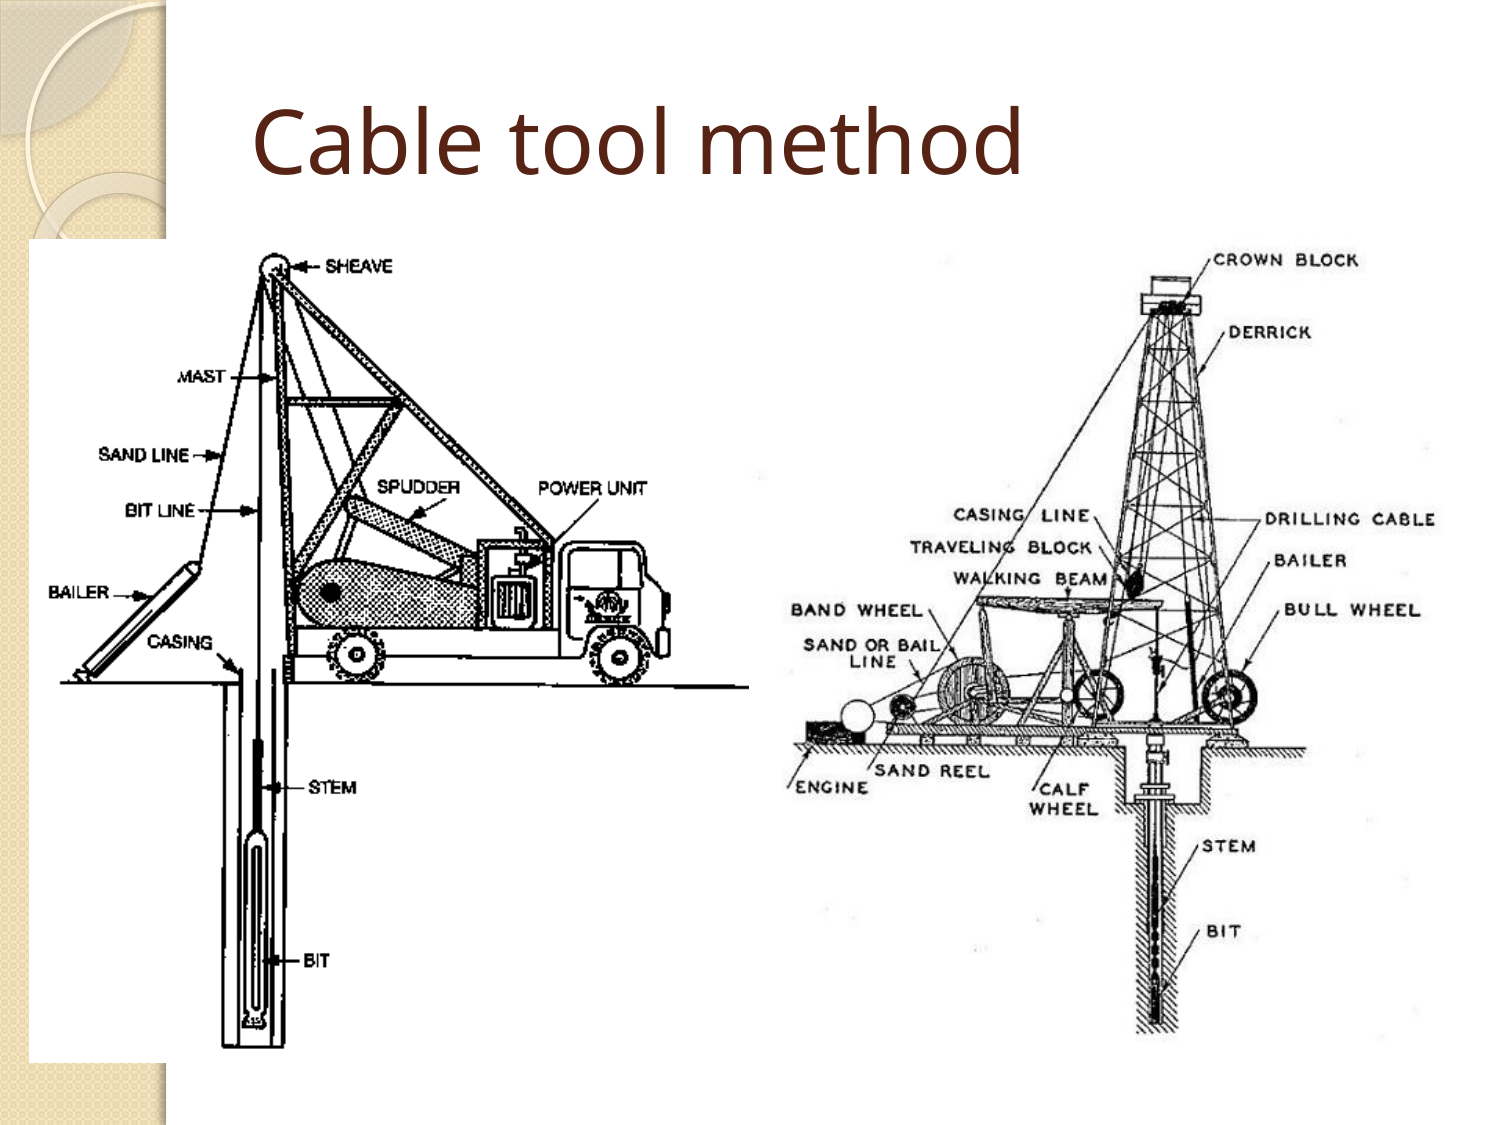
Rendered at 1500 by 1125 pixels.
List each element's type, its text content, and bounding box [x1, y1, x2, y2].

title Cable tool method [235, 45, 1466, 233]
picture [29, 237, 1470, 1065]
